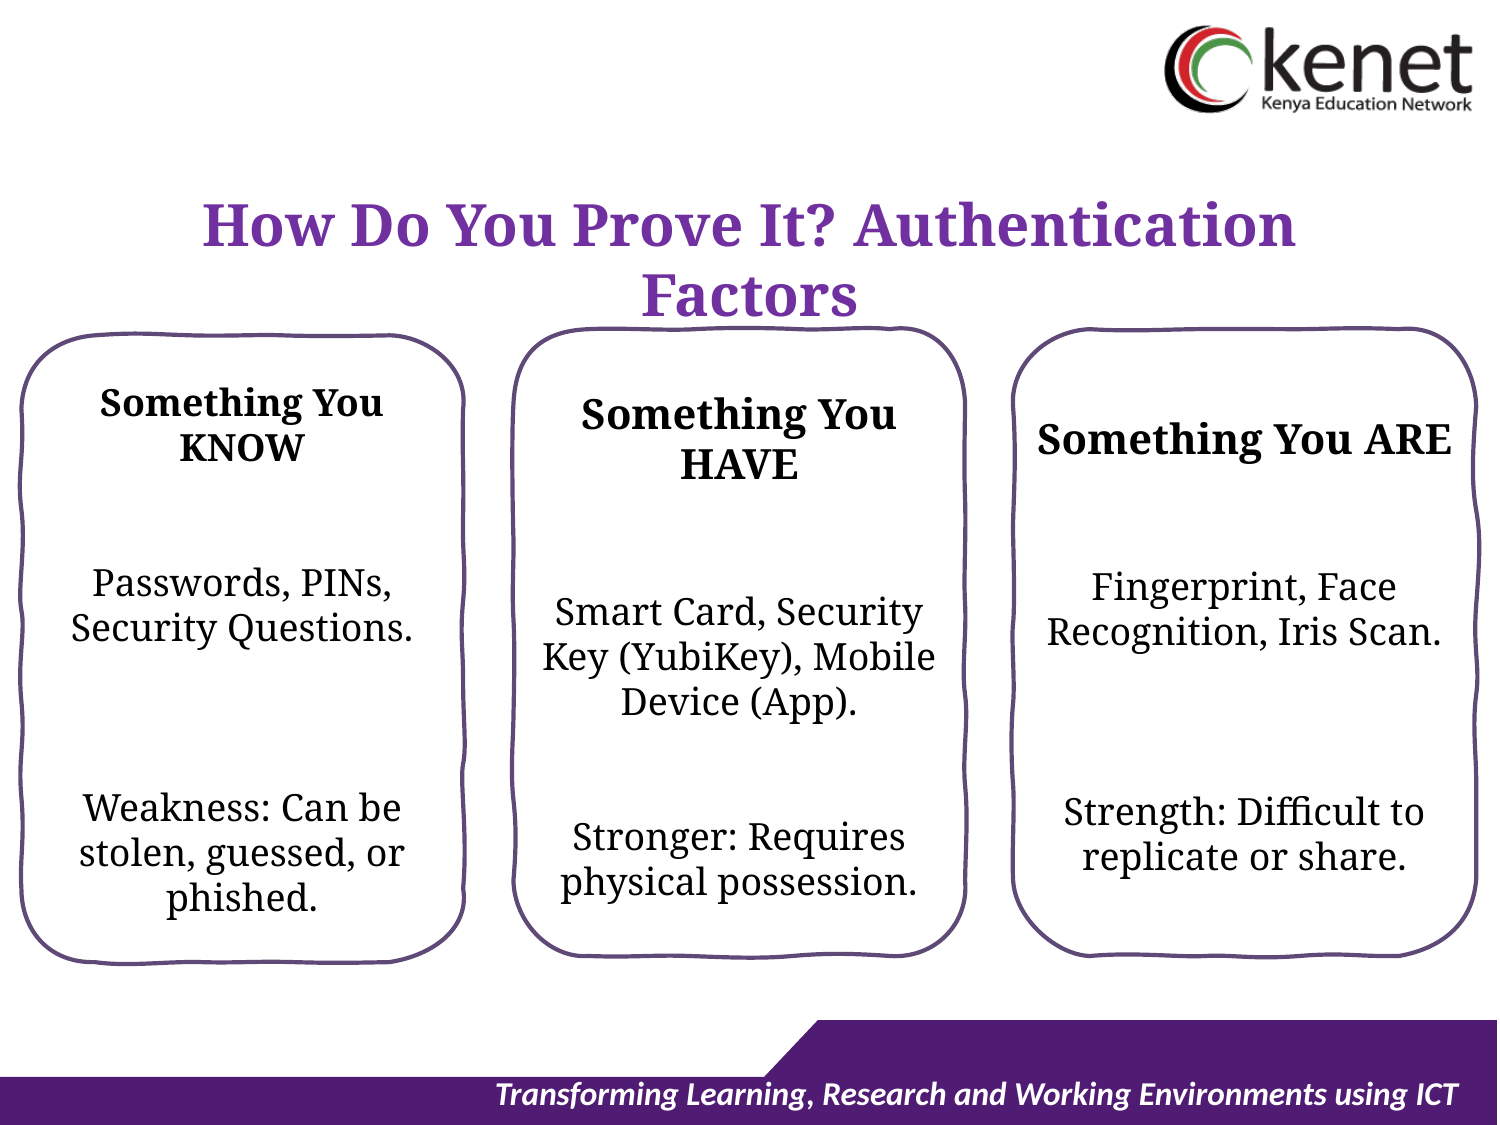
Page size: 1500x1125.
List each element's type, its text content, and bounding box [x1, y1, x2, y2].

text_box Something You HAVE Smart Card, Security Key (YubiKey), Mobile Device (App). Stronger: Requires physical possession. [509, 325, 969, 960]
text_box Transforming Learning, Research and Working Environments using ICT [479, 1065, 1485, 1125]
text_box Something You KNOW Passwords, PINs, Security Questions. Weakness: Can be stolen, guessed, or phished. [17, 331, 467, 967]
text_box [0, 1076, 479, 1125]
picture [1163, 11, 1477, 117]
text_box [775, 1020, 1497, 1125]
text_box How Do You Prove It? Authentication Factors [132, 180, 1368, 272]
text_box Something You ARE Fingerprint, Face Recognition, Iris Scan. Strength: Difficult to replicate or share. [1009, 326, 1482, 960]
